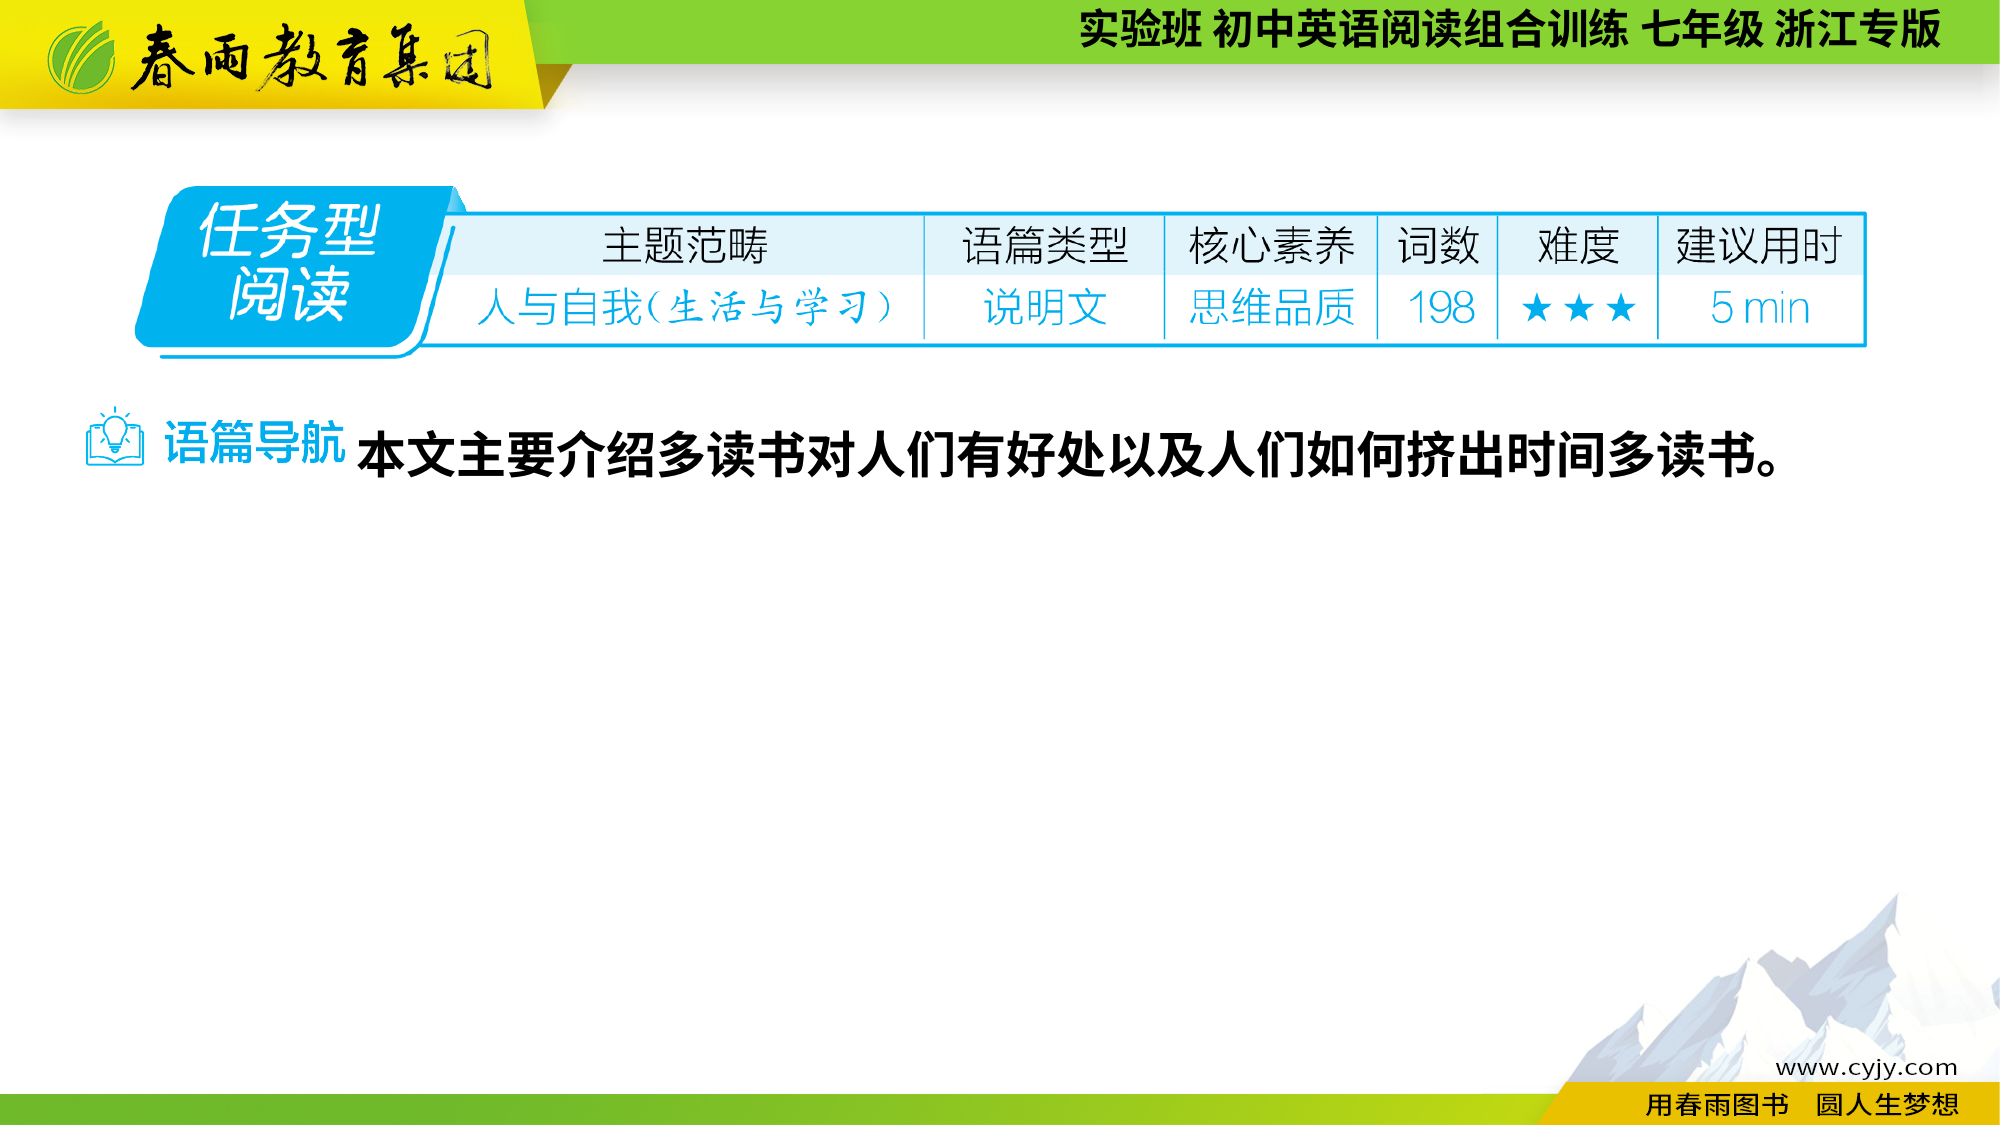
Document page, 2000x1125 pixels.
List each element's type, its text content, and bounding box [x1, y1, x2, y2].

picture [0, 0, 2000, 1125]
list 本文主要介绍多读书对人们有好处以及人们如何挤出时间多读书。 [59, 385, 1944, 481]
